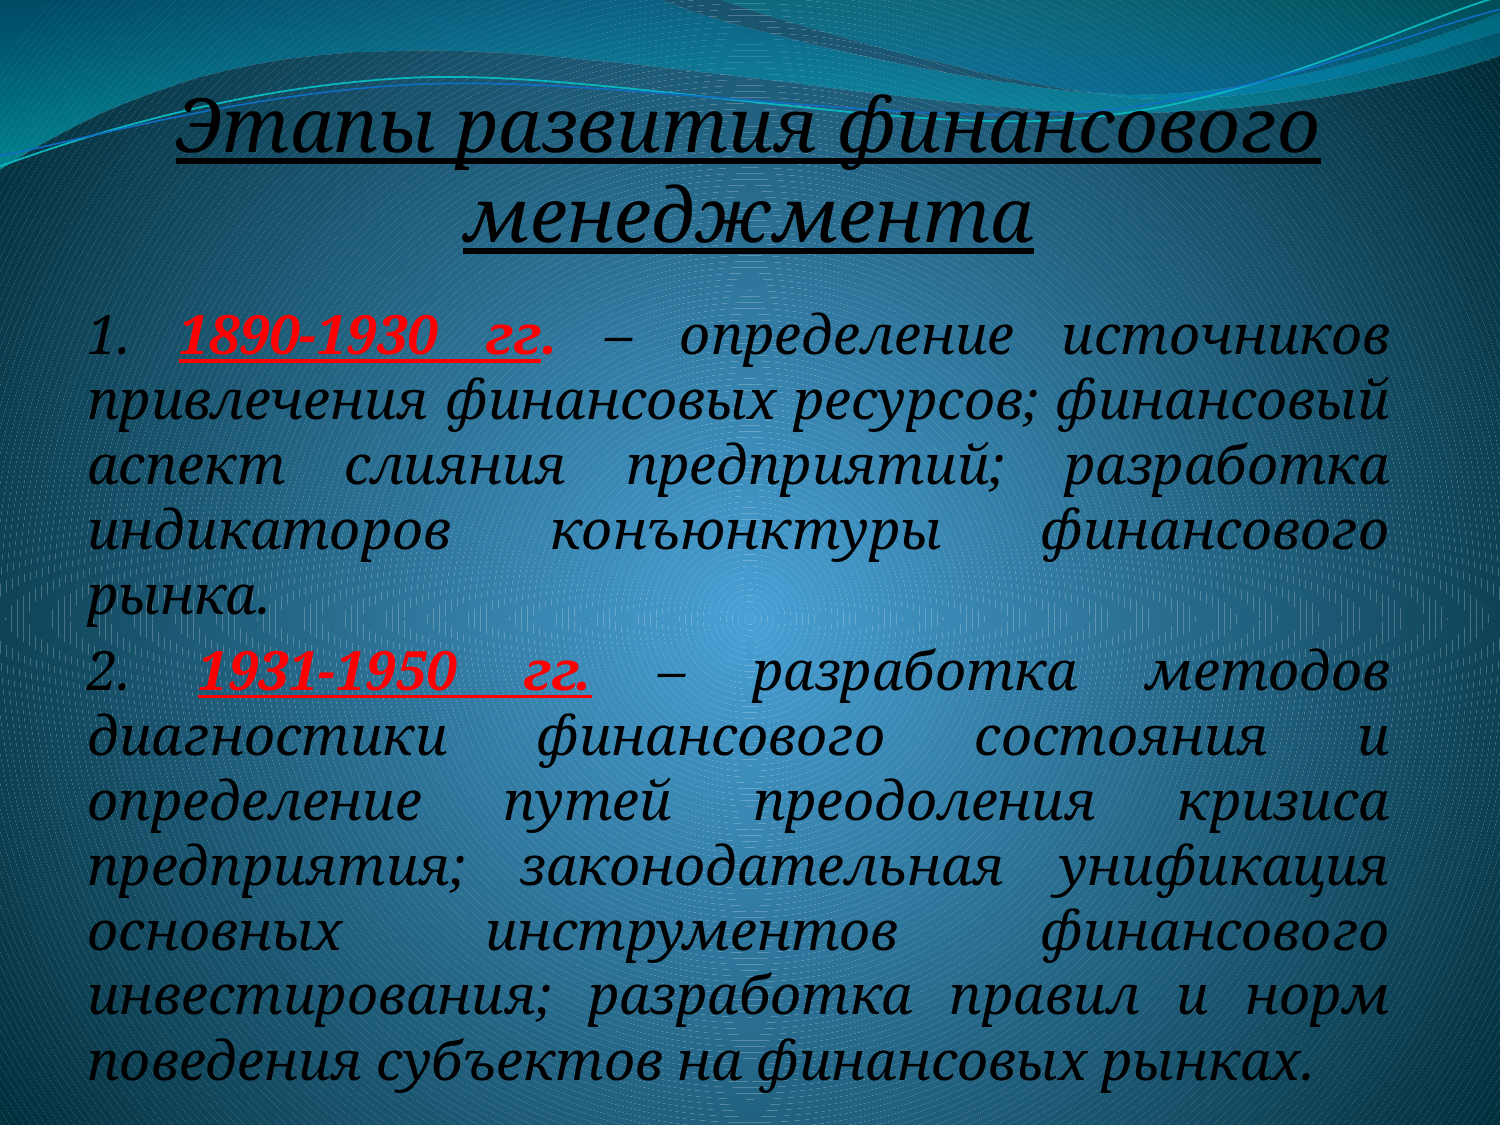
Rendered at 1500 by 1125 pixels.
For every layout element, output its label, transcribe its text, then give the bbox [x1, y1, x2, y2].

title Этапы развития финансового менеджмента [46, 93, 1454, 258]
subtitle 1. 1890-1930 гг. – определение источников привлечения финансовых ресурсов; финансовый аспект слияния предприятий; разработка индикаторов конъюнктуры финансового рынка. 2. 1931-1950 гг. – разработка методов диагностики финансового состояния и определение путей преодоления кризиса предприятия; законодательная унификация основных инструментов финансового инвестирования; разработка правил и норм поведения субъектов на финансовых рынках. [87, 292, 1395, 1079]
